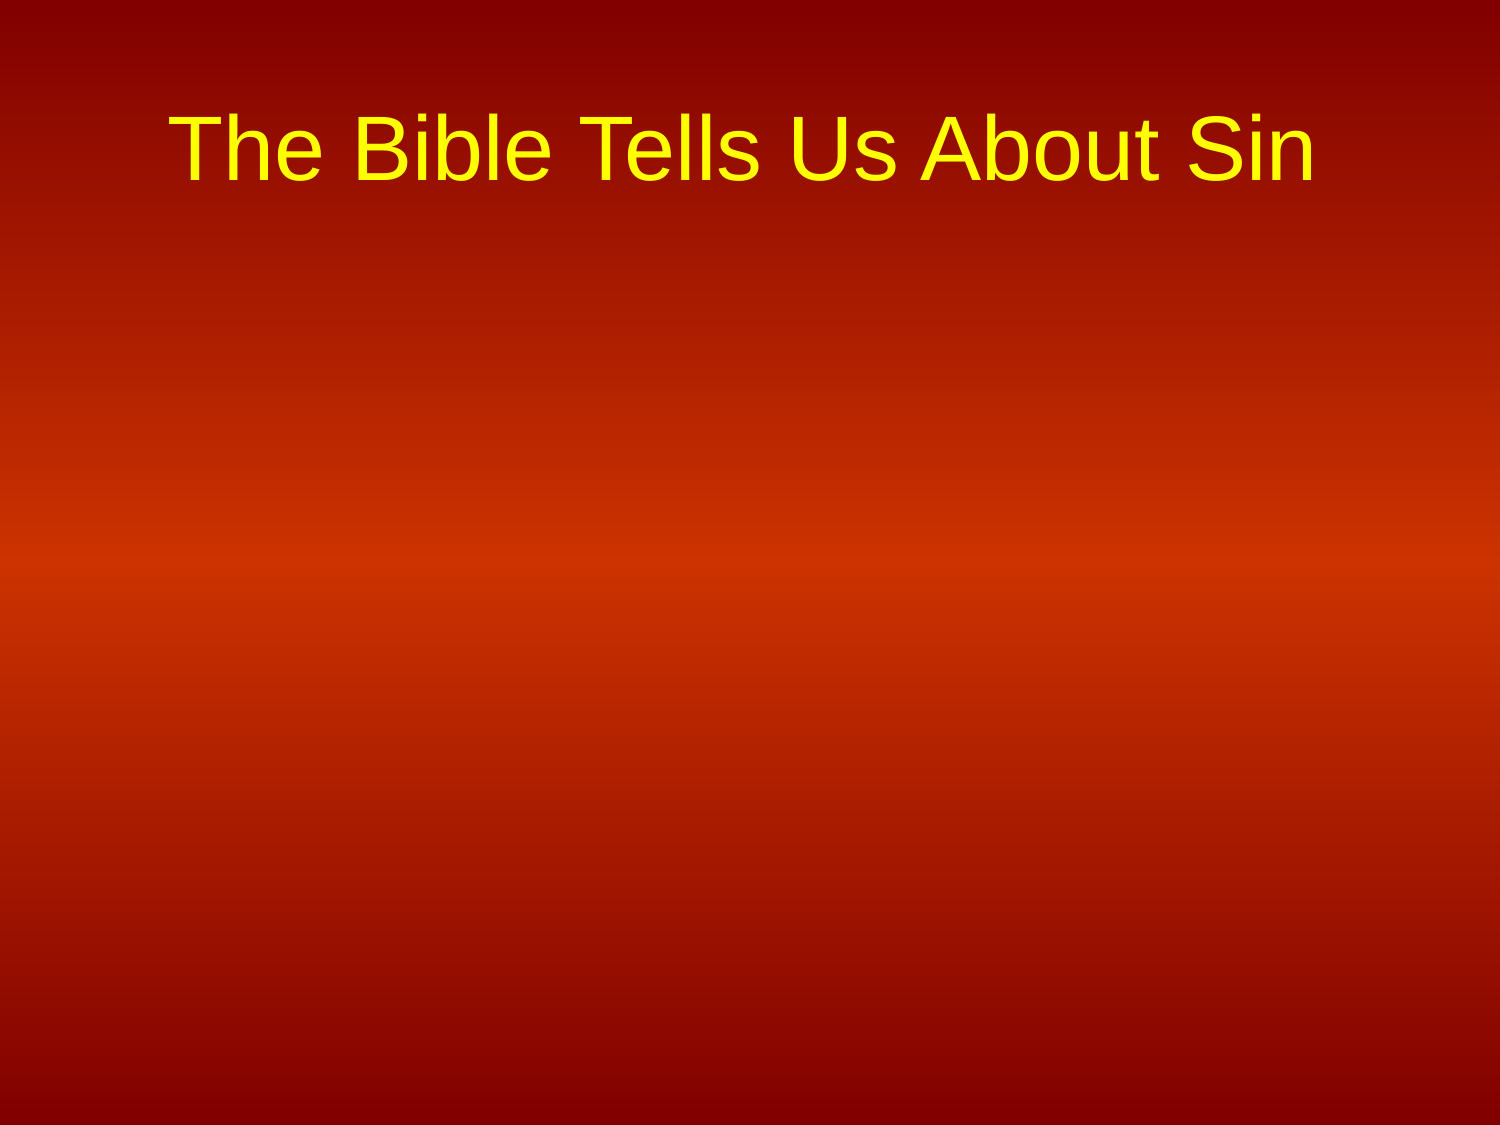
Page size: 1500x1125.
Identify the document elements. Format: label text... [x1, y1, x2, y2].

title The Bible Tells Us About Sin [50, 50, 1438, 238]
